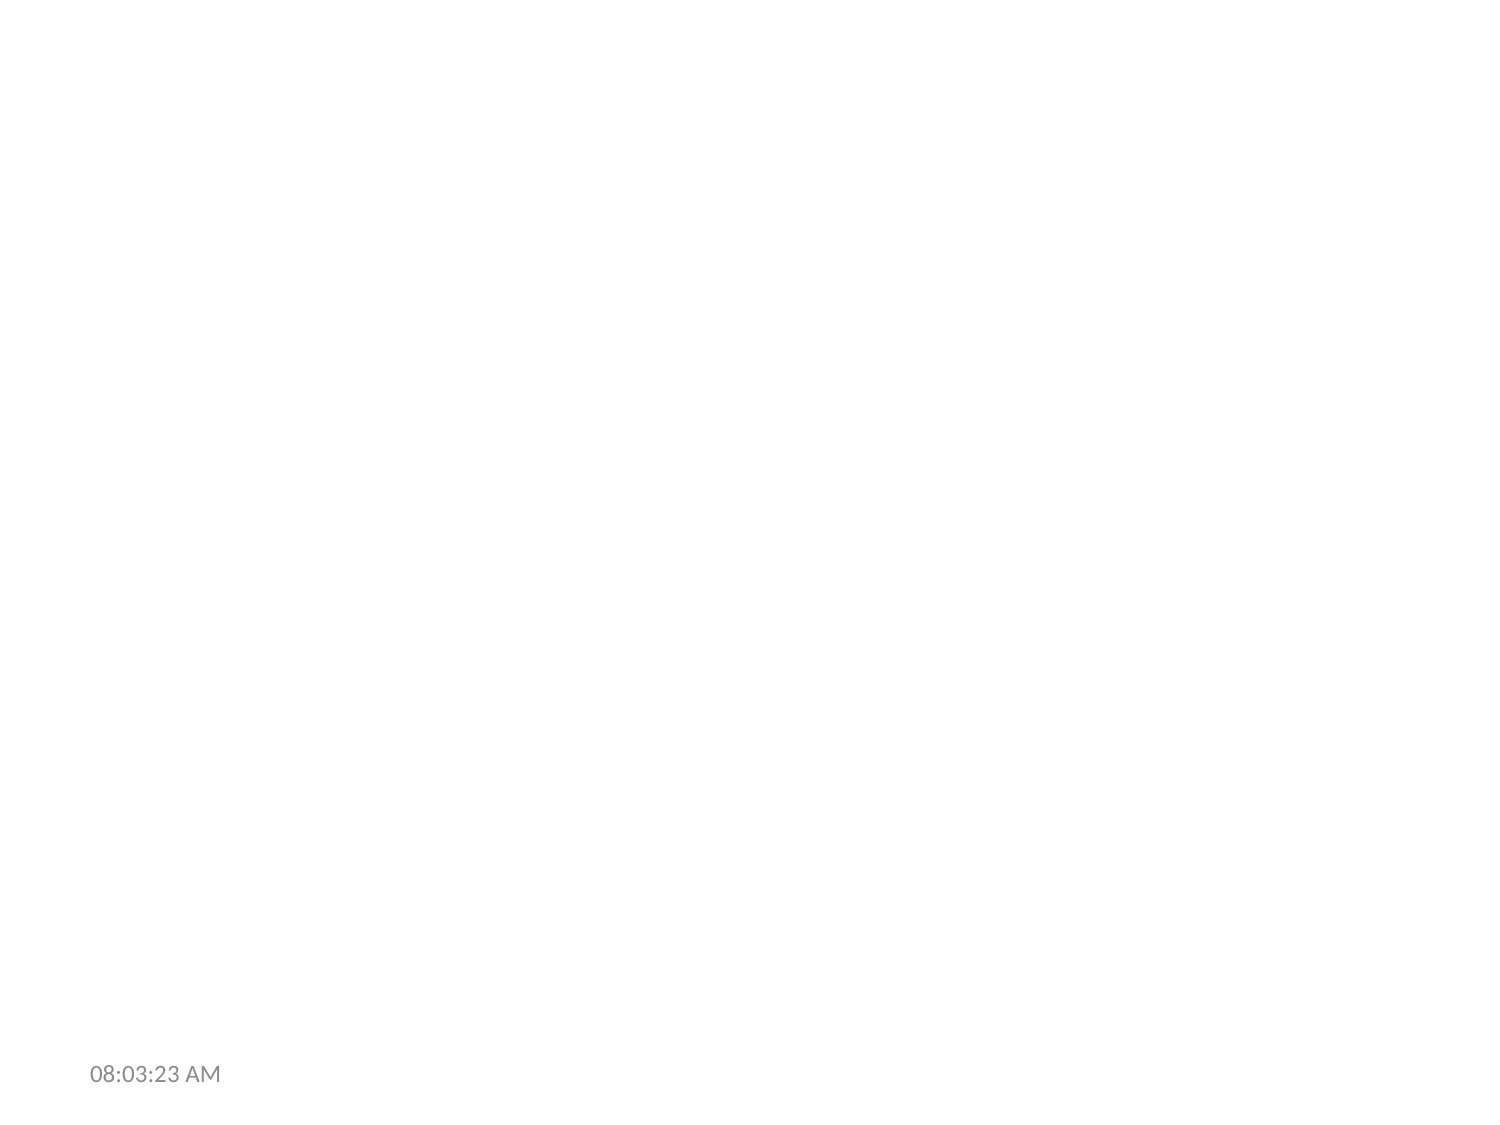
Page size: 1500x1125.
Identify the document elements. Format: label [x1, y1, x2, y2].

slide_number [75, 1042, 425, 1103]
